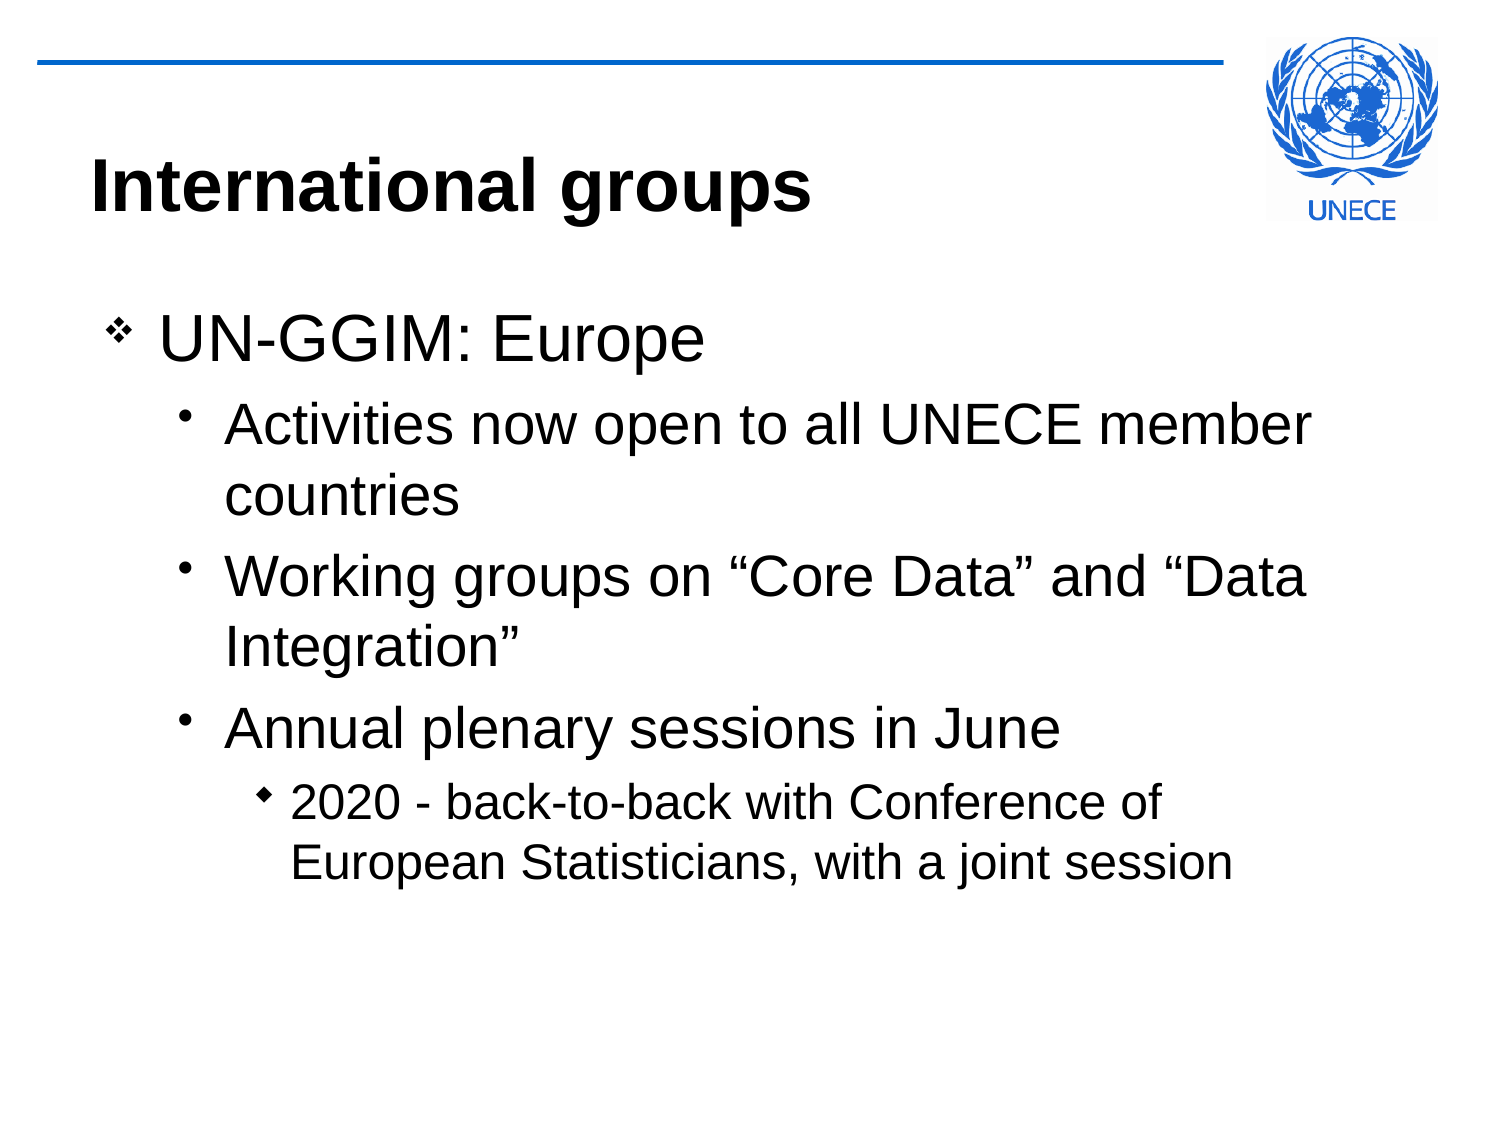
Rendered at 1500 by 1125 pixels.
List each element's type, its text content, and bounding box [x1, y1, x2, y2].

picture [1266, 37, 1438, 221]
title International groups [75, 99, 1238, 263]
list UN-GGIM: Europe Activities now open to all UNECE member countries Working groups on “Core Data” and “Data Integration” Annual plenary sessions in June 2020 - back-to-back with Conference of European Statisticians, with a joint session [87, 287, 1388, 1000]
